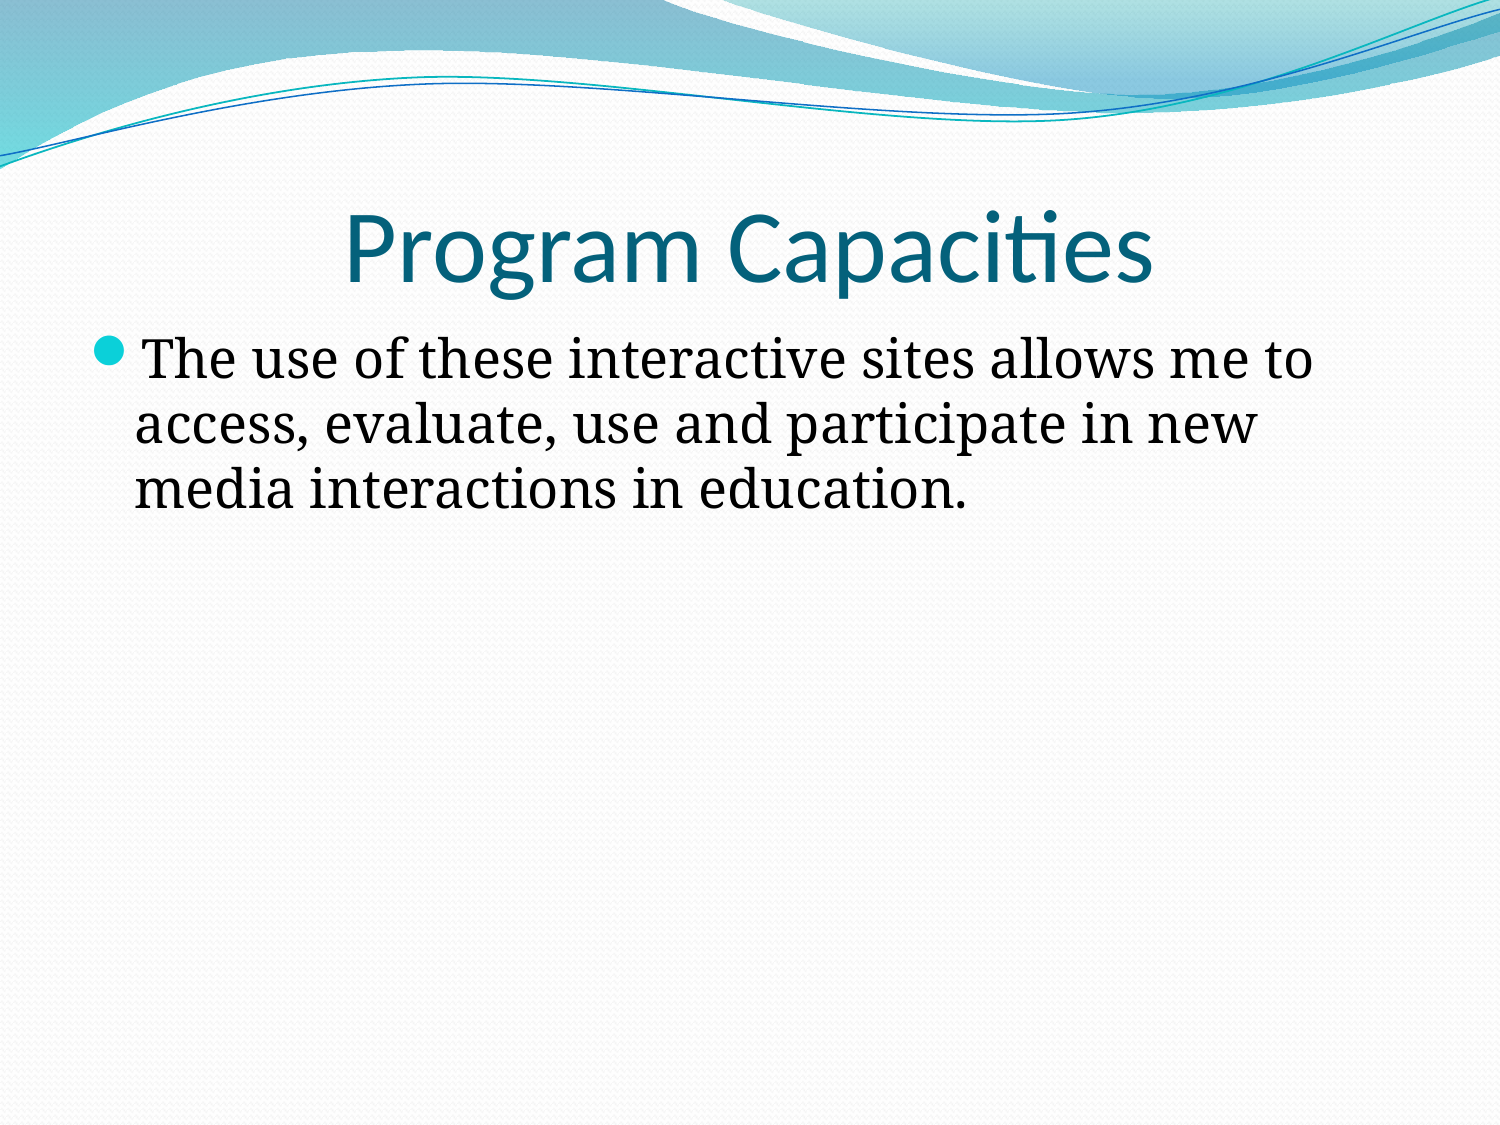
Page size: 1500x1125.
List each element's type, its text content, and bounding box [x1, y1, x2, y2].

title Program Capacities [75, 115, 1425, 303]
list The use of these interactive sites allows me to access, evaluate, use and participate in new media interactions in education. [75, 317, 1425, 1038]
